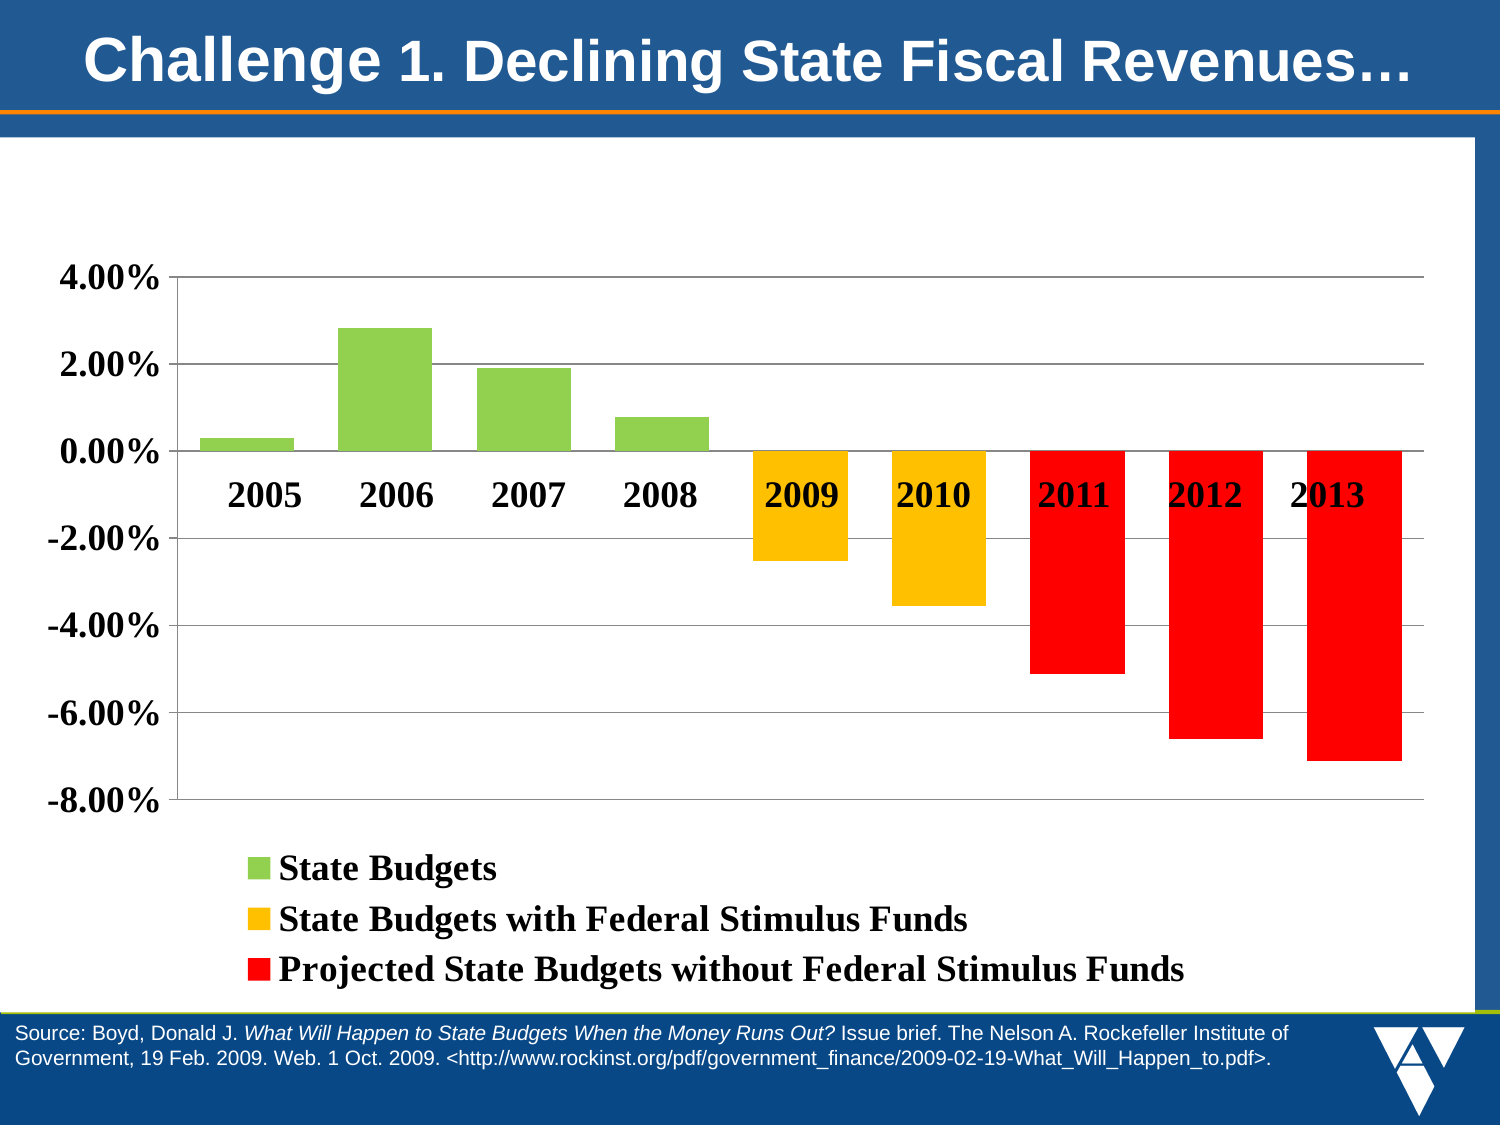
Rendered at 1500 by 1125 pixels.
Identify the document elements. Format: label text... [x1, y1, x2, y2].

chart [0, 137, 1476, 1013]
text_box [0, 112, 1500, 858]
title Challenge 1. Declining State Fiscal Revenues… [0, 1, 1500, 112]
picture [0, 1012, 1500, 1125]
